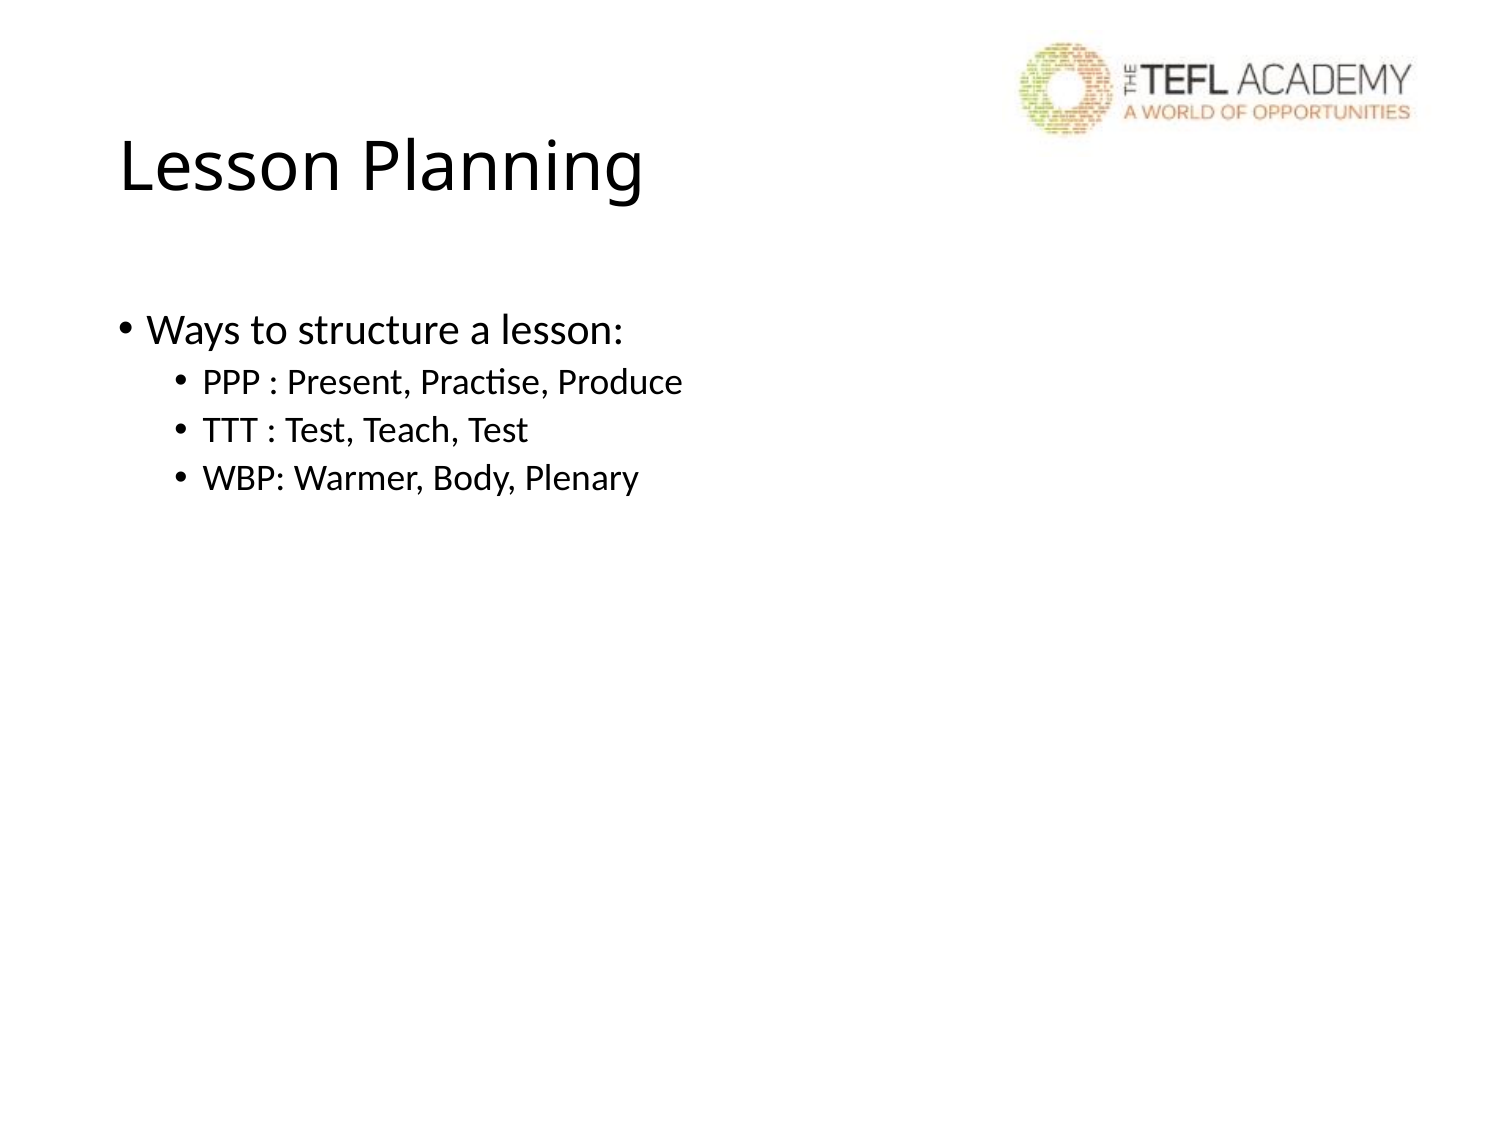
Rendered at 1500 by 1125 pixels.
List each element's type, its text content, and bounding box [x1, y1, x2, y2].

title Lesson Planning [103, 59, 1397, 278]
picture [1002, 30, 1446, 157]
list Ways to structure a lesson: PPP : Present, Practise, Produce TTT : Test, Teach, Test WBP: Warmer, Body, Plenary [103, 299, 1397, 1014]
